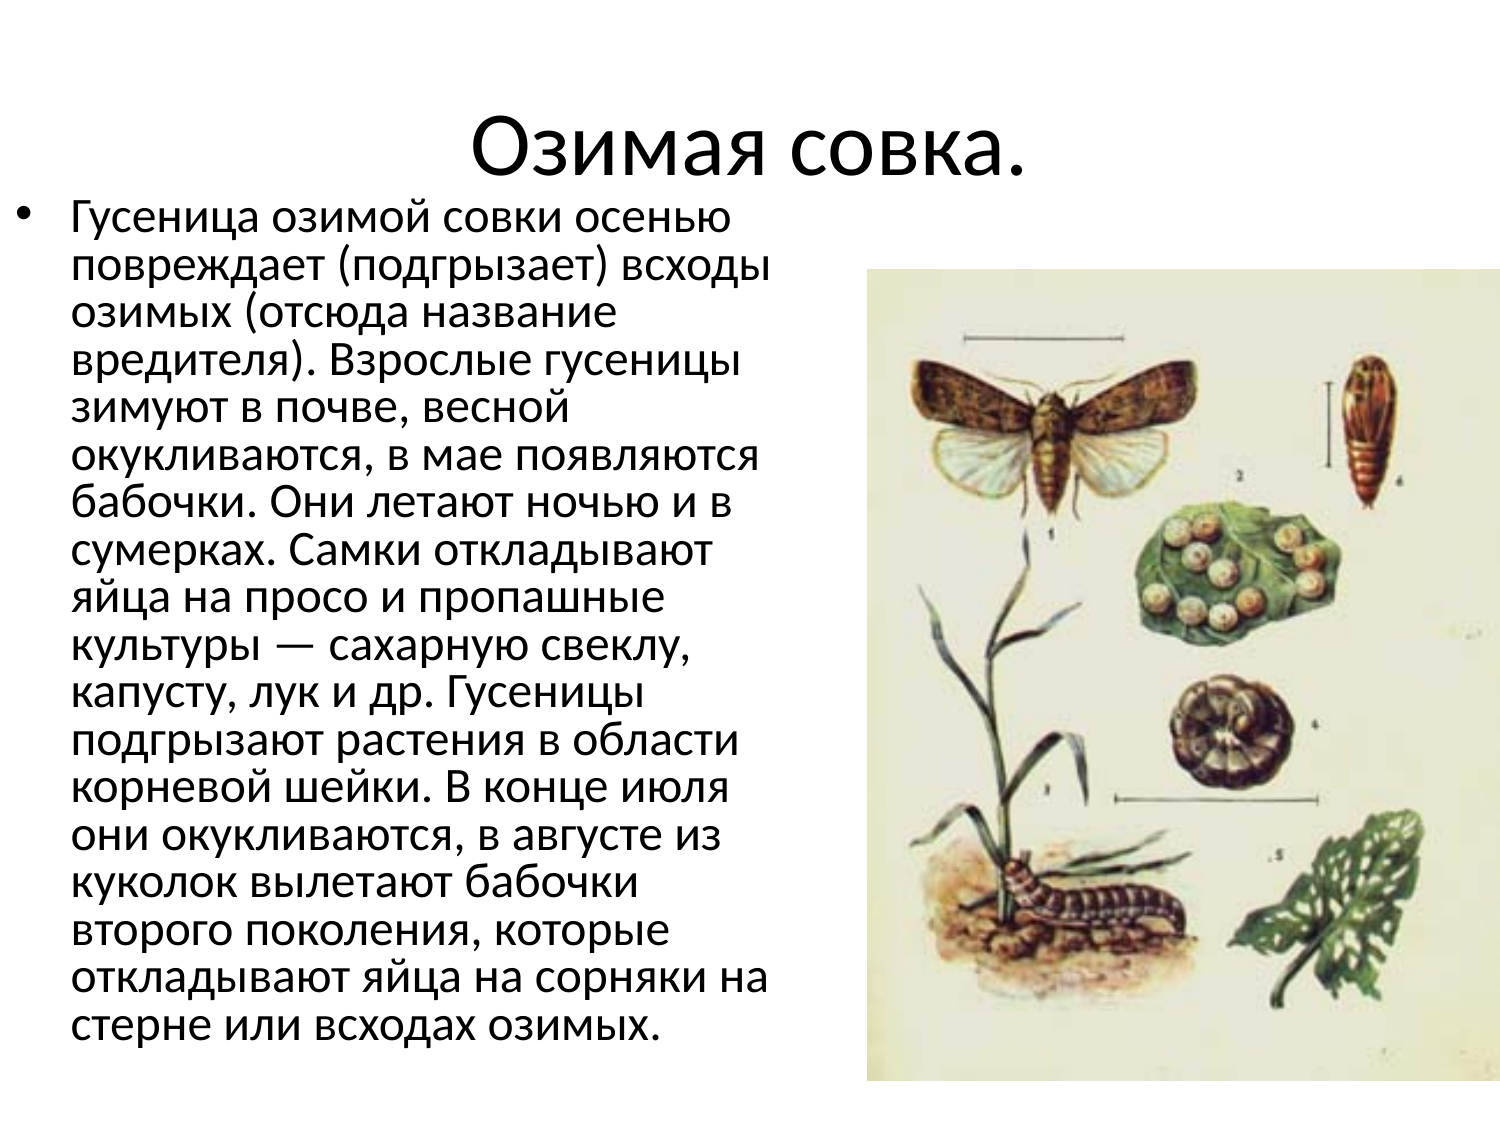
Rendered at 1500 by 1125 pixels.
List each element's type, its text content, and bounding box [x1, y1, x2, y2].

list Гусеница озимой совки осенью повреждает (подгрызает) всходы озимых (отсюда название вредителя). Взрослые гусеницы зимуют в почве, весной окукливаются, в мае появляются бабочки. Они летают ночью и в сумерках. Самки откладывают яйца на просо и пропашные культуры — сахарную свеклу, капусту, лук и др. Гусеницы подгрызают растения в области корневой шейки. В конце июля они окукливаются, в августе из куколок вылетают бабочки второго поколения, которые откладывают яйца на сорняки на стерне или всходах озимых. [0, 187, 821, 1062]
title Озимая совка. [75, 45, 1425, 233]
picture [867, 269, 1500, 1081]
